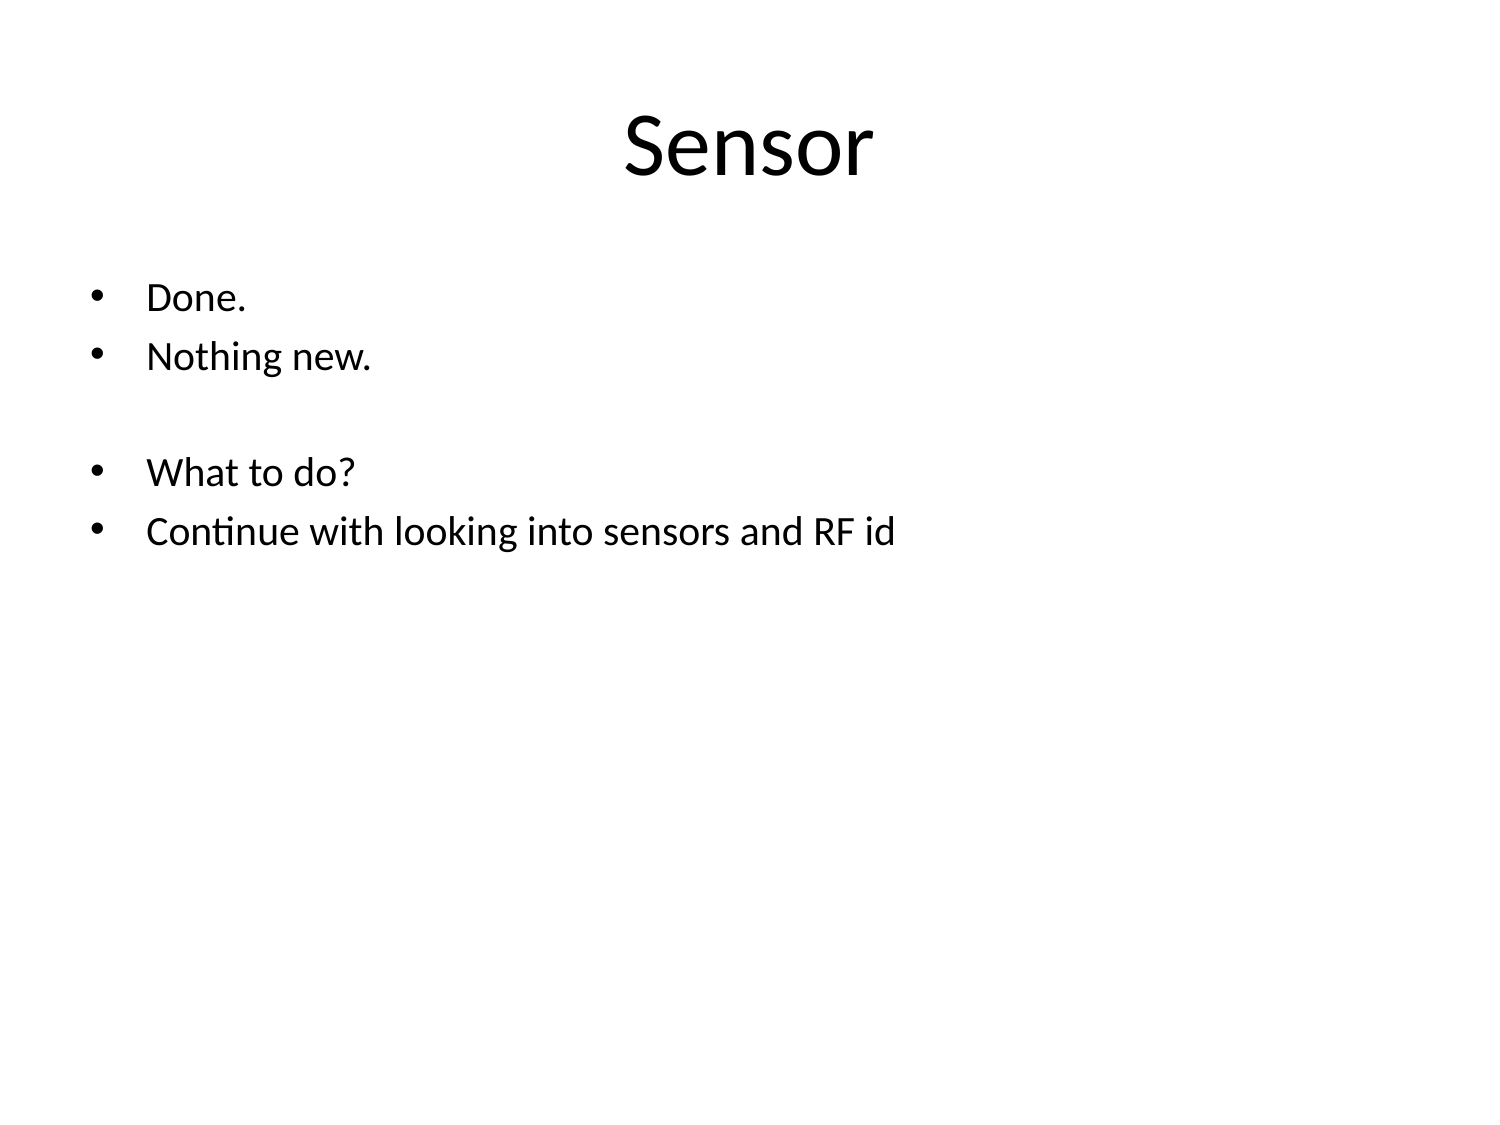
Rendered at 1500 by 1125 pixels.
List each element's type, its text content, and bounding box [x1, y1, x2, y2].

list Done. Nothing new. What to do? Continue with looking into sensors and RF id [75, 262, 1425, 1005]
title Sensor [75, 45, 1425, 233]
